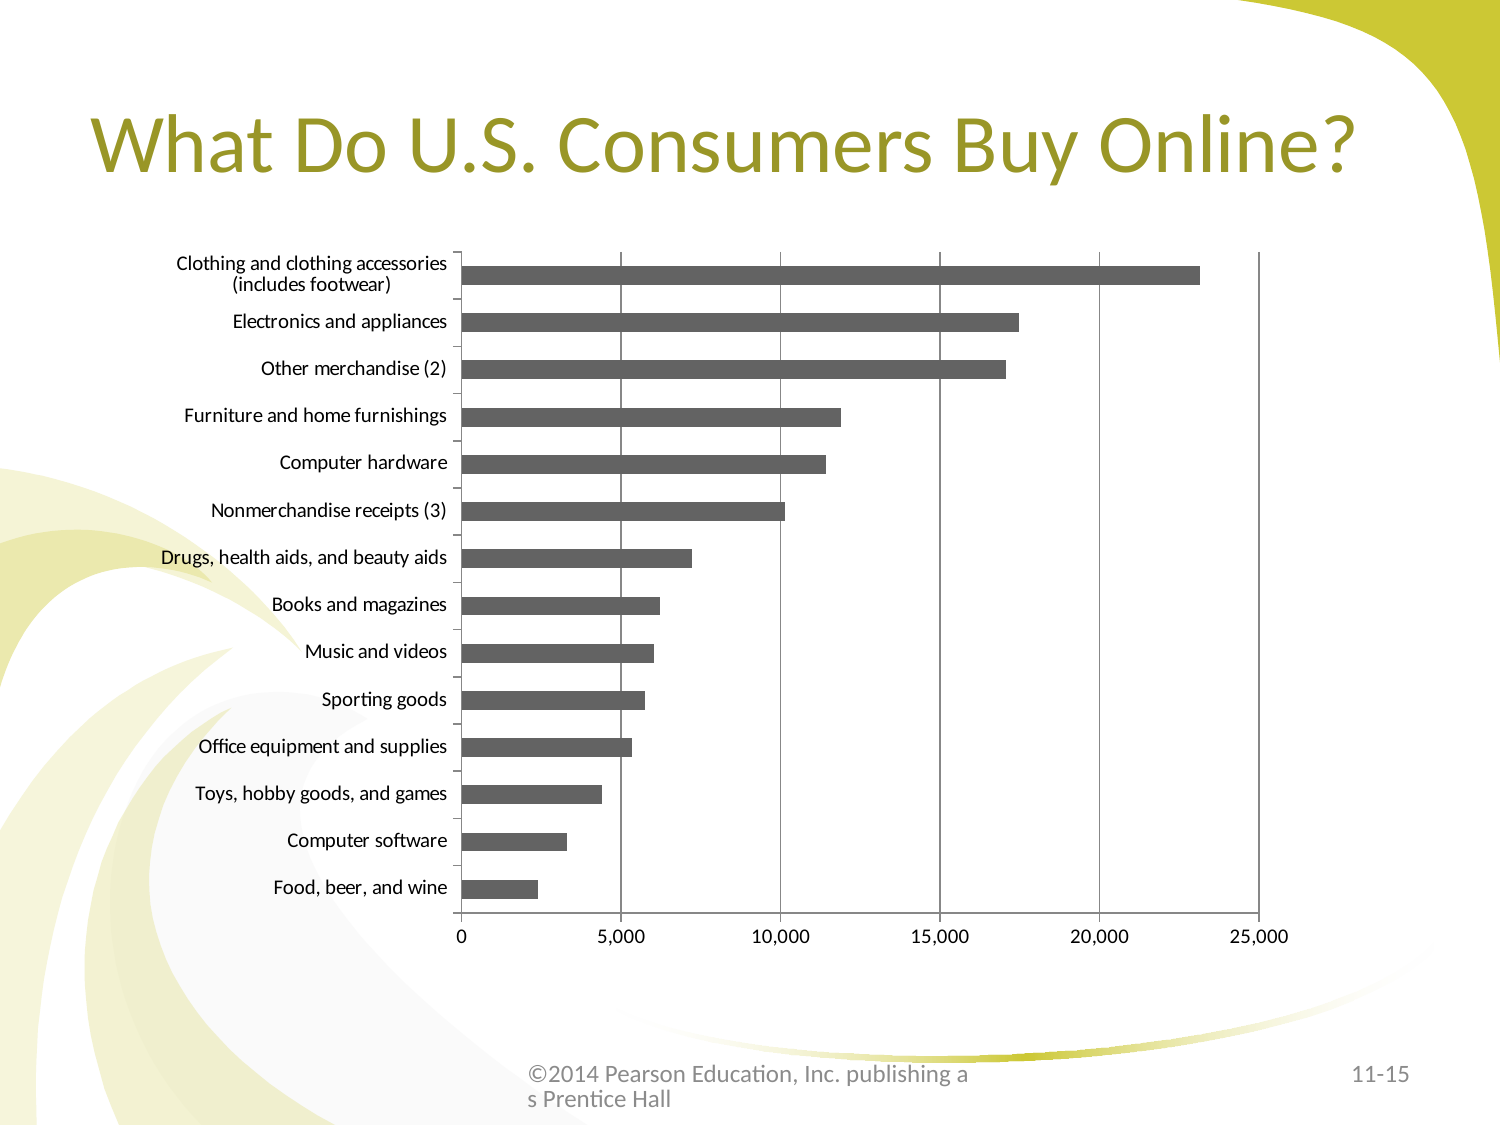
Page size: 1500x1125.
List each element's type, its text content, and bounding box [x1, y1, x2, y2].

title What Do U.S. Consumers Buy Online? [75, 45, 1425, 233]
slide_number 11-15 [1074, 1042, 1425, 1103]
chart [137, 237, 1313, 963]
footer ©2014 Pearson Education, Inc. publishing as Prentice Hall [512, 1042, 988, 1103]
